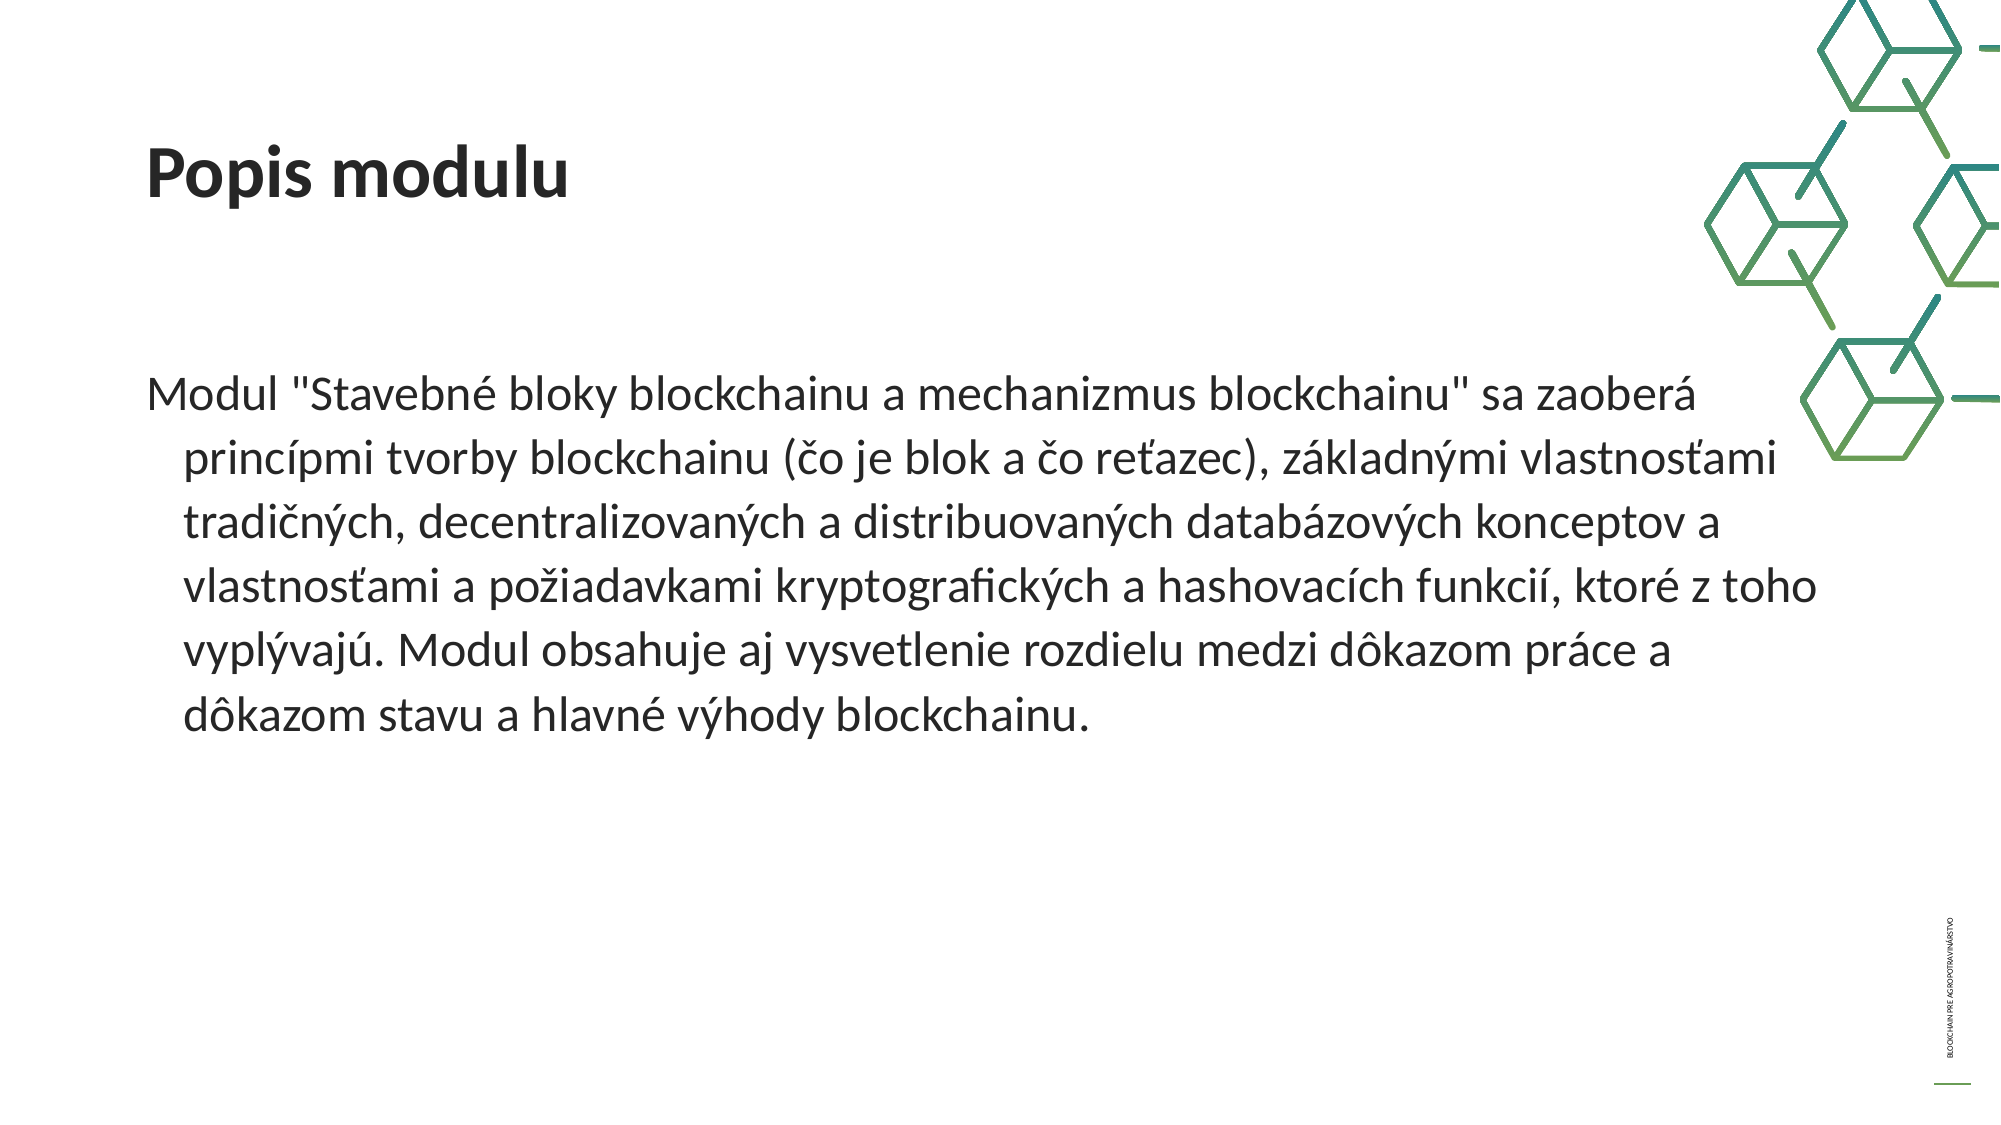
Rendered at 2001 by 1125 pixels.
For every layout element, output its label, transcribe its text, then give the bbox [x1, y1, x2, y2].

list Modul "Stavebné bloky blockchainu a mechanizmus blockchainu" sa zaoberá princípmi tvorby blockchainu (čo je blok a čo reťazec), základnými vlastnosťami tradičných, decentralizovaných a distribuovaných databázových konceptov a vlastnosťami a požiadavkami kryptografických a hashovacích funkcií, ktoré z toho vyplývajú. Modul obsahuje aj vysvetlenie rozdielu medzi dôkazom práce a dôkazom stavu a hlavné výhody blockchainu. [130, 348, 1869, 1035]
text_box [1703, 0, 2000, 462]
list Popis modulu [130, 124, 1698, 337]
